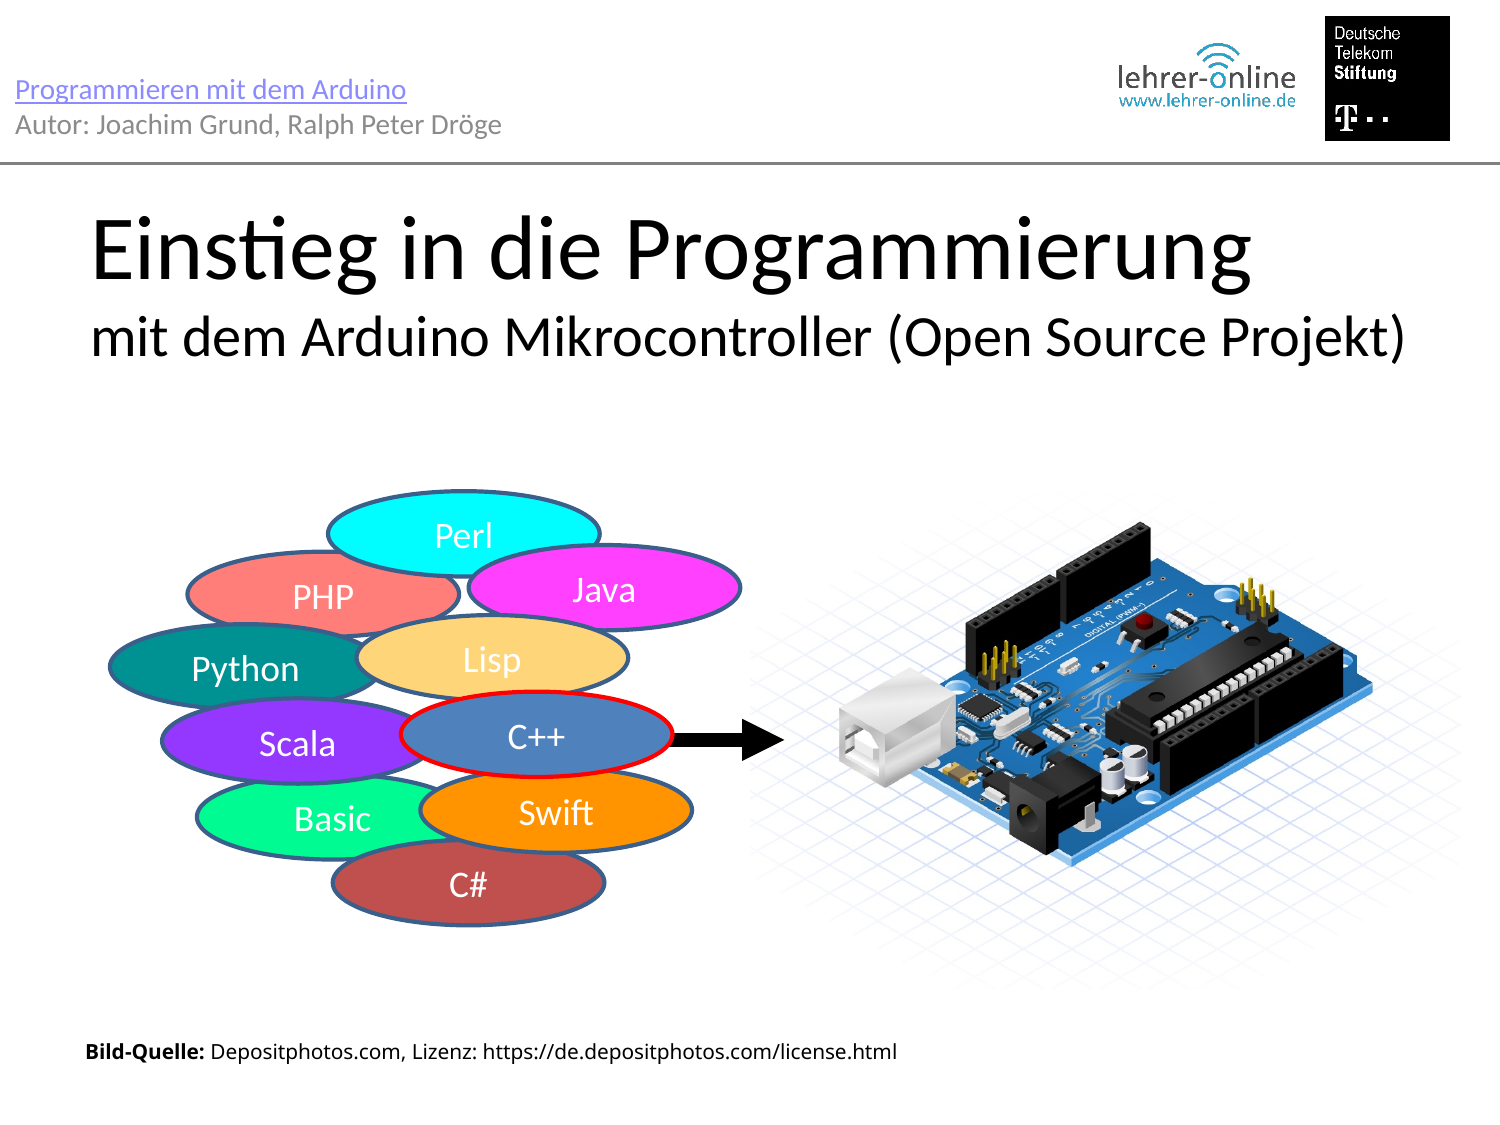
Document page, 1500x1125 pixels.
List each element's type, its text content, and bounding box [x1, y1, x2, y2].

text_box Einstieg in die Programmierung mit dem Arduino Mikrocontroller (Open Source Projekt) [74, 165, 1425, 391]
picture [1116, 40, 1299, 126]
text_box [109, 490, 785, 926]
text_box Programmieren mit dem Arduino Autor: Joachim Grund, Ralph Peter Dröge [0, 75, 839, 136]
text_box Bild-Quelle: Depositphotos.com, Lizenz: https://de.depositphotos.com/license.html [70, 1031, 916, 1072]
picture [749, 451, 1462, 989]
picture [1325, 16, 1450, 141]
